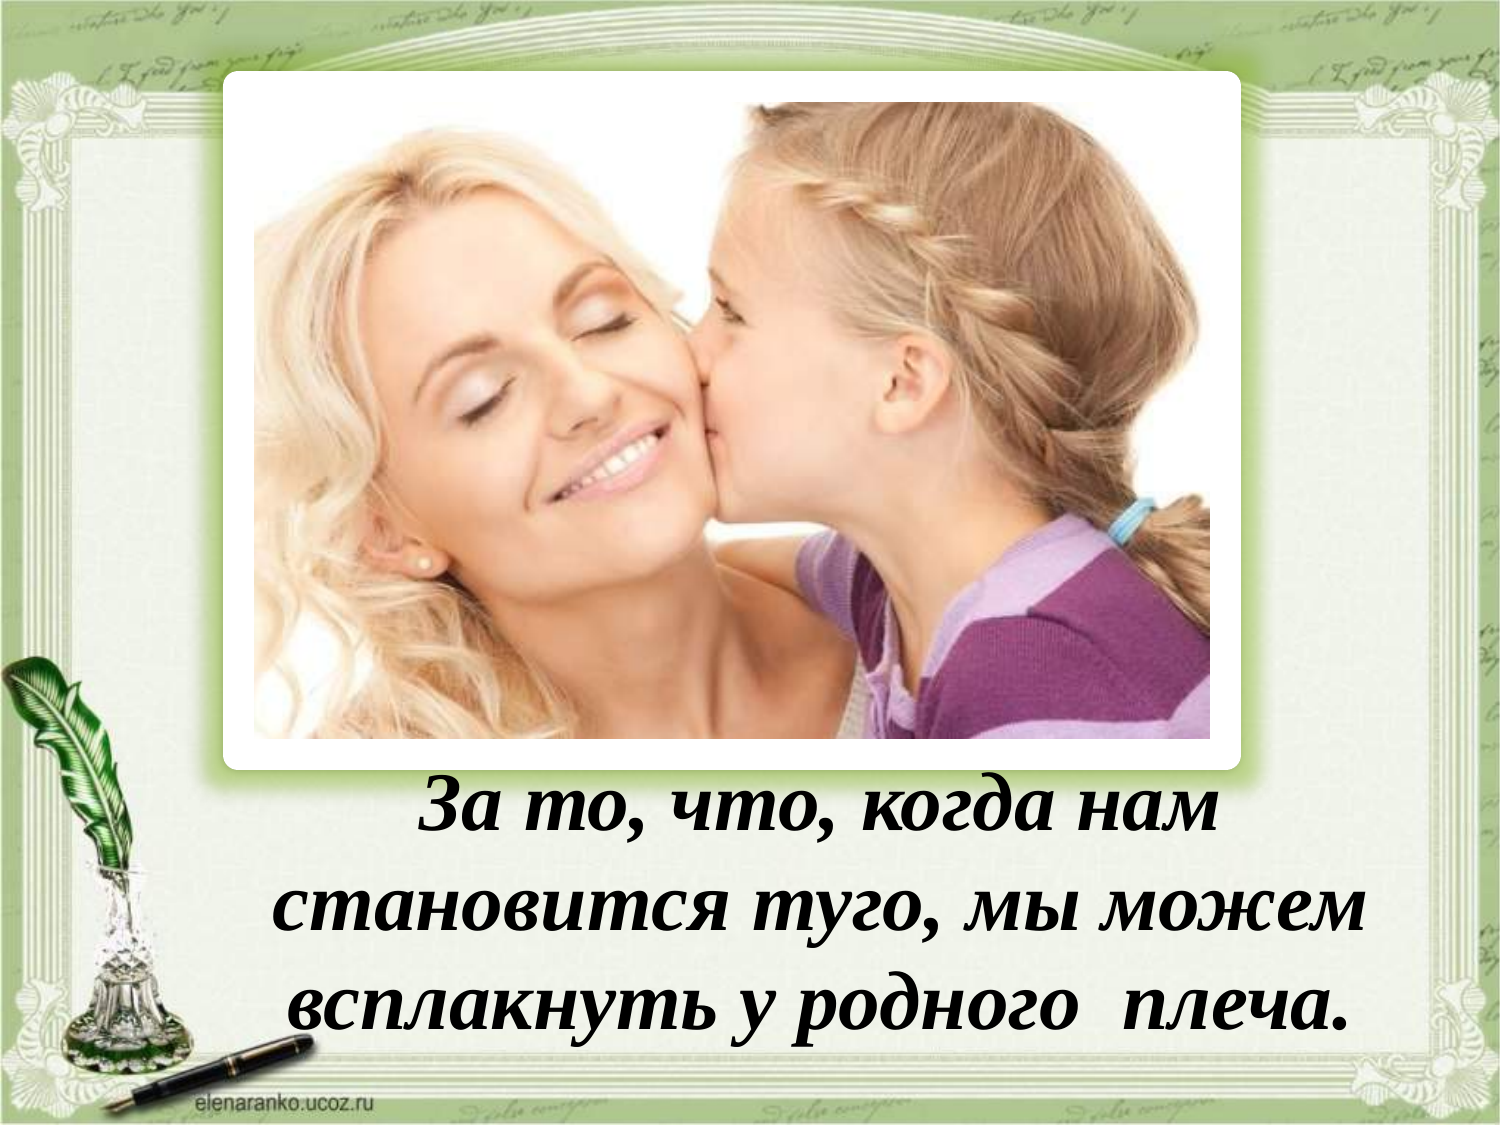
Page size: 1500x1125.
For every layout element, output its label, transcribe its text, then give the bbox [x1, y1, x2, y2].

text_box За то, что, когда нам становится туго, мы можем всплакнуть у родного плеча. [206, 739, 1435, 1055]
picture [0, 0, 1500, 1125]
